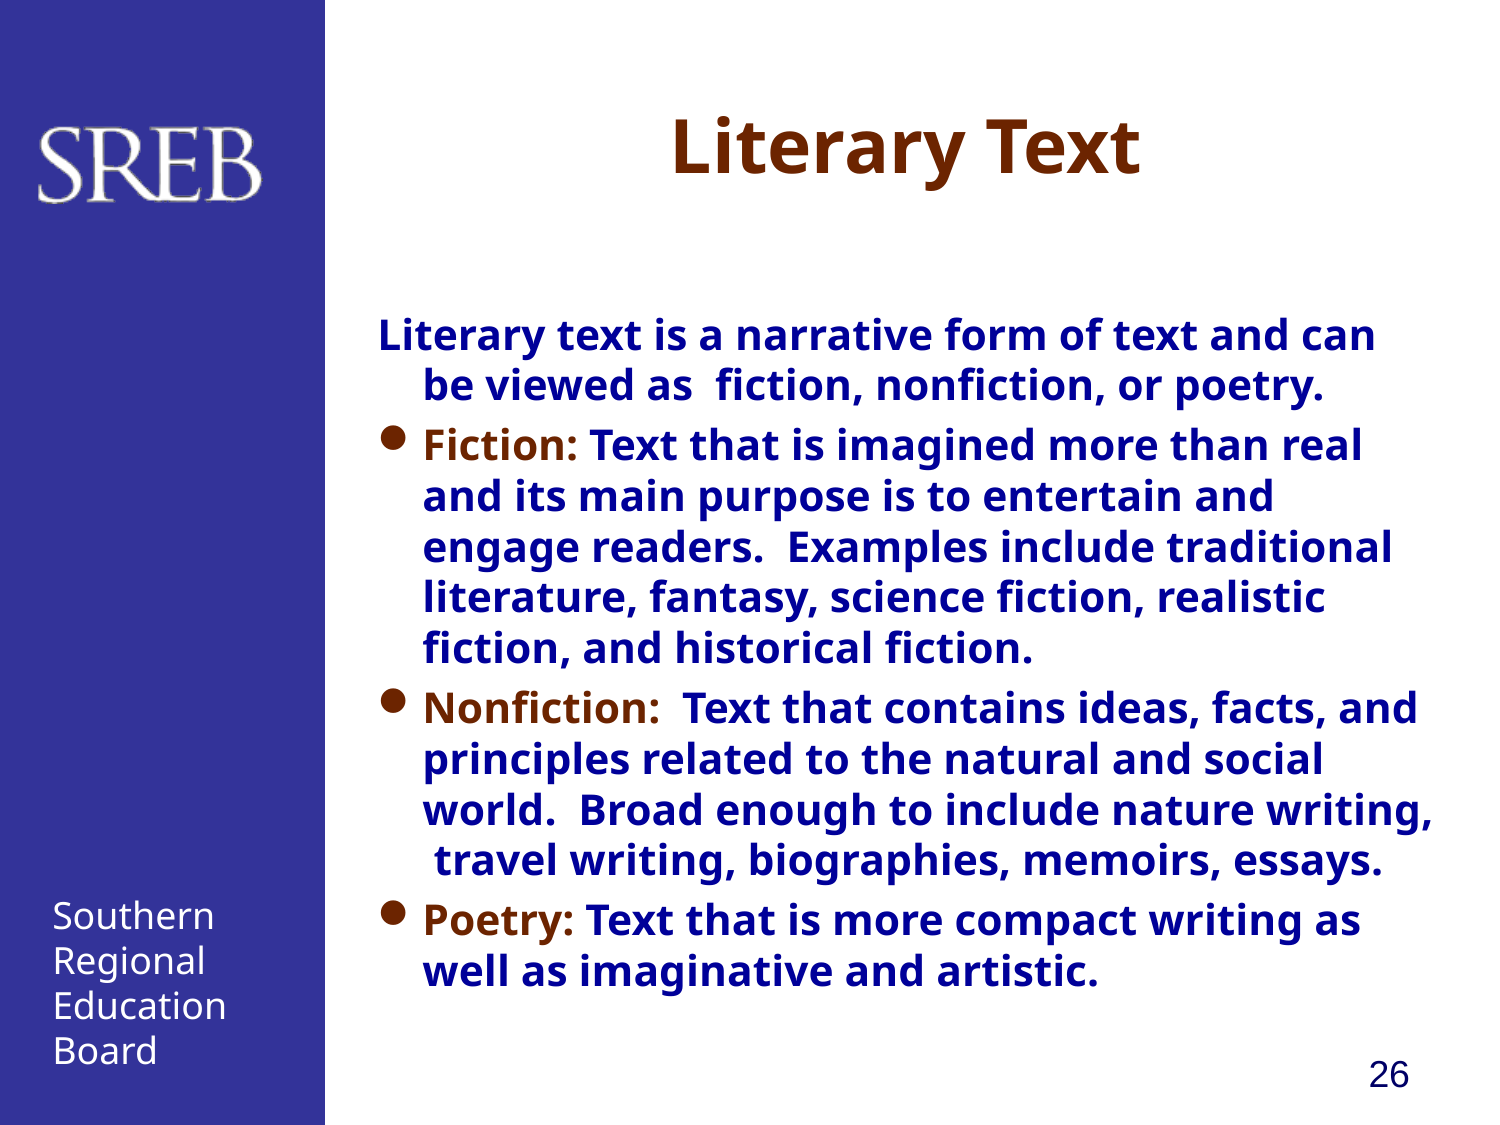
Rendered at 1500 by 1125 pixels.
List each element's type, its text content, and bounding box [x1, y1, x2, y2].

slide_number 26 [1299, 1042, 1426, 1103]
title Literary Text [362, 49, 1451, 238]
picture [37, 124, 263, 204]
list Literary text is a narrative form of text and can be viewed as fiction, nonfiction, or poetry. Fiction: Text that is imagined more than real and its main purpose is to entertain and engage readers. Examples include traditional literature, fantasy, science fiction, realistic fiction, and historical fiction. Nonfiction: Text that contains ideas, facts, and principles related to the natural and social world. Broad enough to include nature writing, travel writing, biographies, memoirs, essays. Poetry: Text that is more compact writing as well as imaginative and artistic. [362, 299, 1451, 1026]
